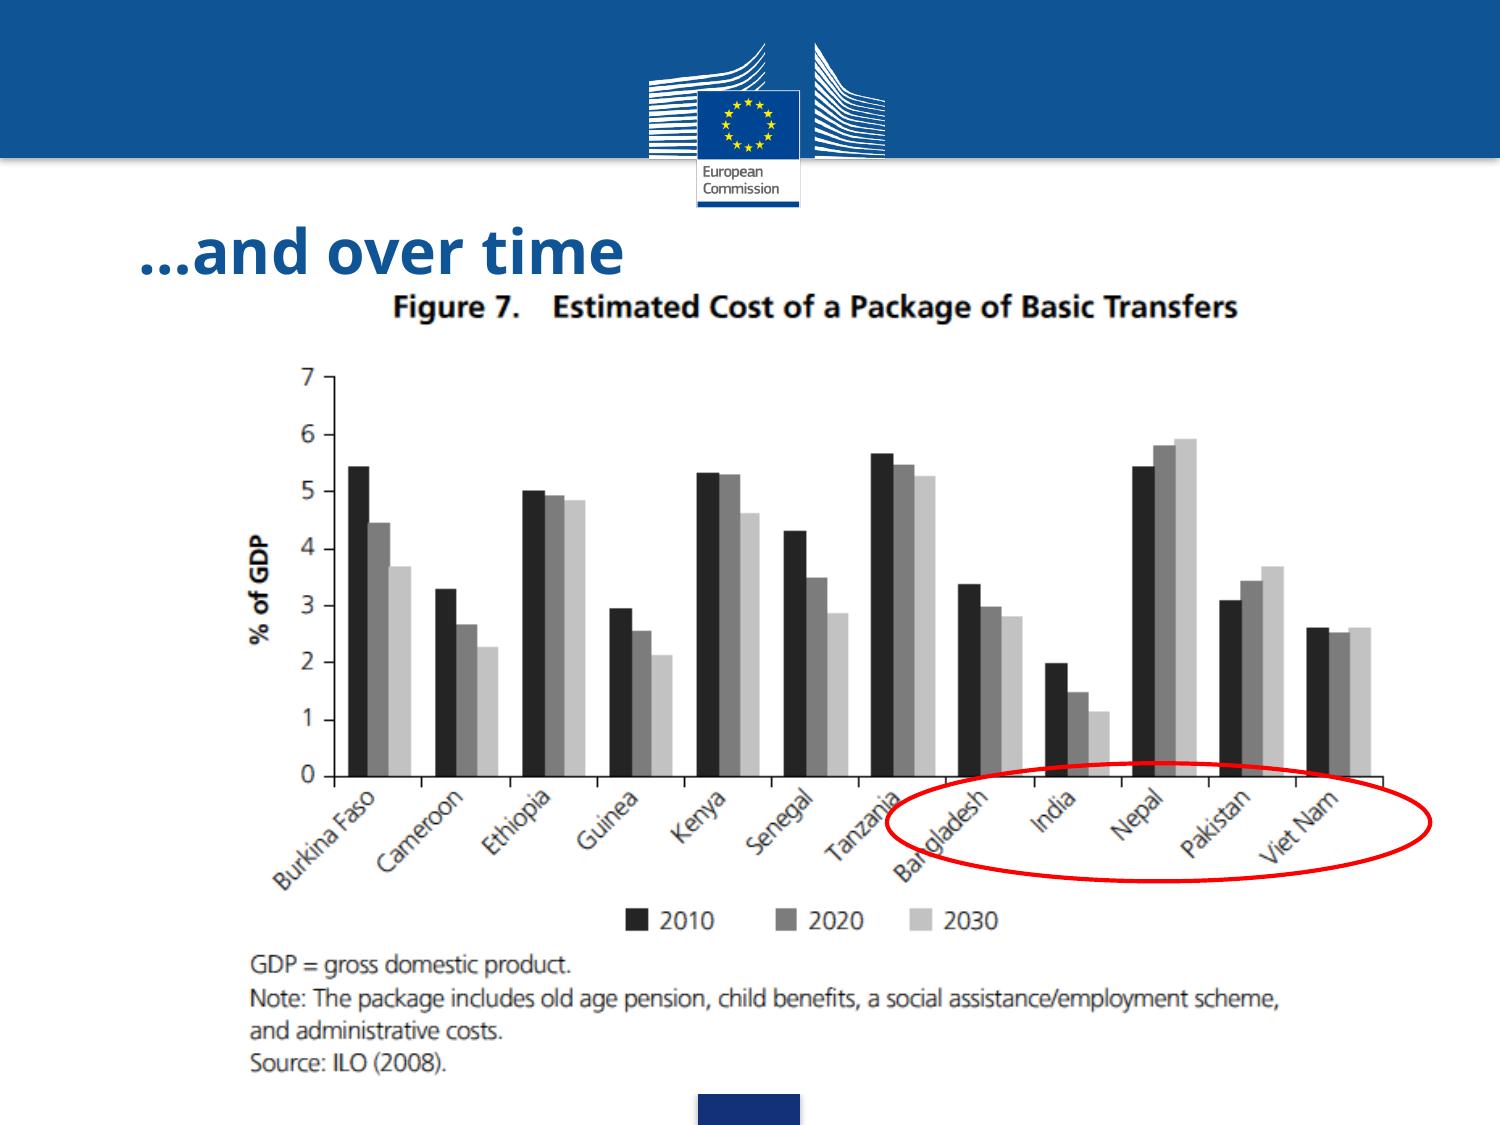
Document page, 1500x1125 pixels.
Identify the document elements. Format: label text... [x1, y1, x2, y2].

picture [241, 286, 1431, 1095]
picture [649, 42, 885, 172]
title …and over time [64, 172, 1415, 327]
